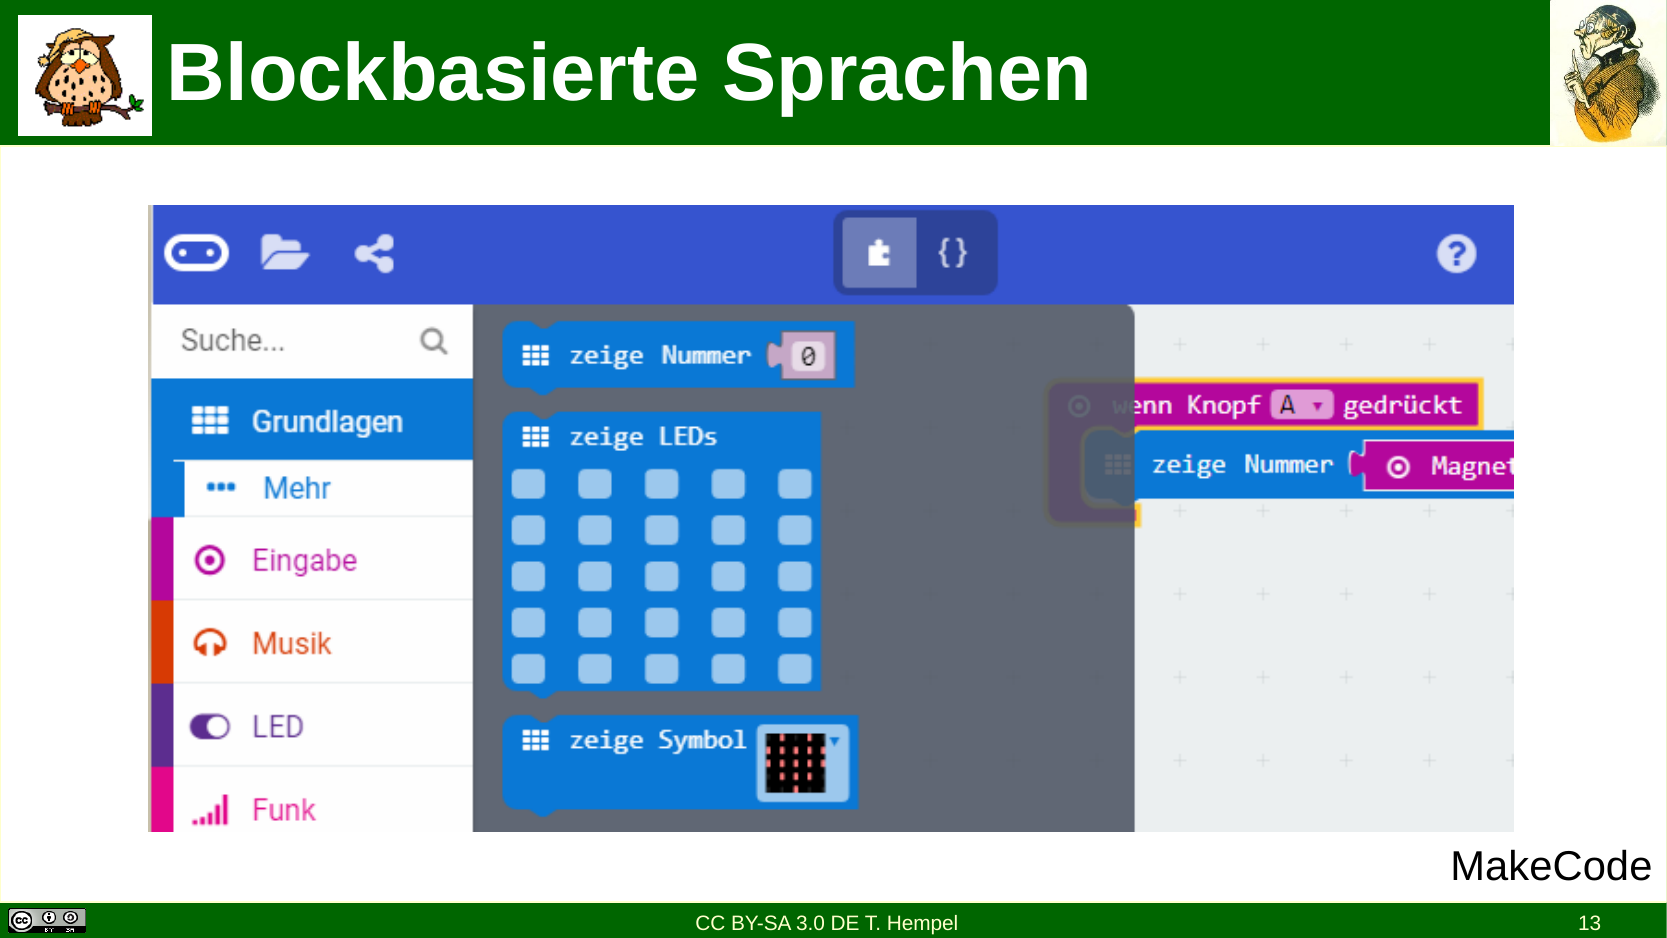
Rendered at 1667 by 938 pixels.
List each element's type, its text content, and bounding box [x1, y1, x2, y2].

footer CC BY-SA 3.0 DE T. Hempel [465, 901, 1188, 927]
slide_number 13 [1227, 901, 1616, 927]
picture [148, 204, 1514, 832]
picture [1550, 0, 1667, 146]
picture [8, 908, 86, 933]
text_box MakeCode [1435, 831, 1667, 896]
picture [18, 15, 152, 136]
title Blockbasierte Sprachen [151, 17, 1531, 125]
